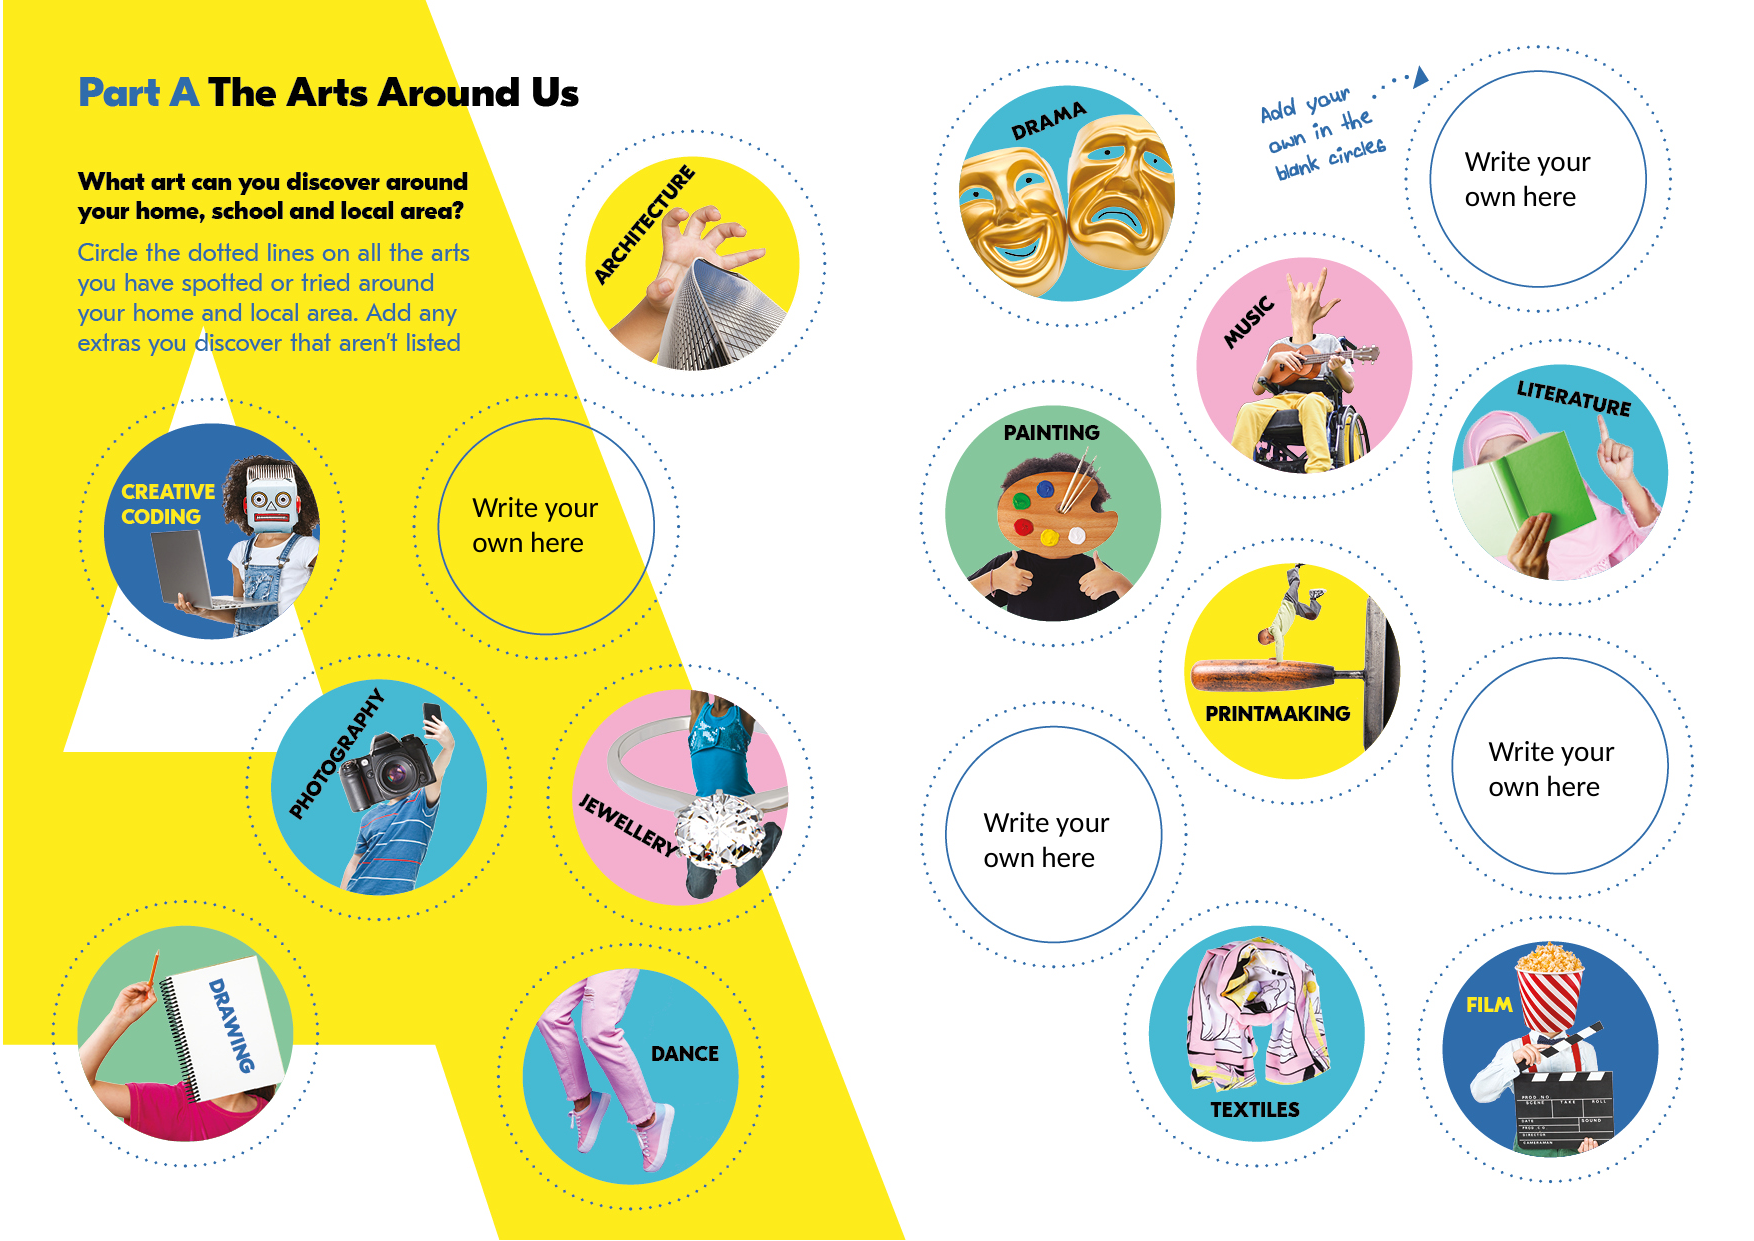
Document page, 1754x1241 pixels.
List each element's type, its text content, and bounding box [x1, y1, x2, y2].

text_box Write your own here [1473, 724, 1649, 810]
picture [3, 0, 1751, 1240]
text_box Write your own here [968, 796, 1144, 881]
text_box Write your own here [1449, 134, 1625, 220]
text_box Write your own here [457, 481, 633, 566]
